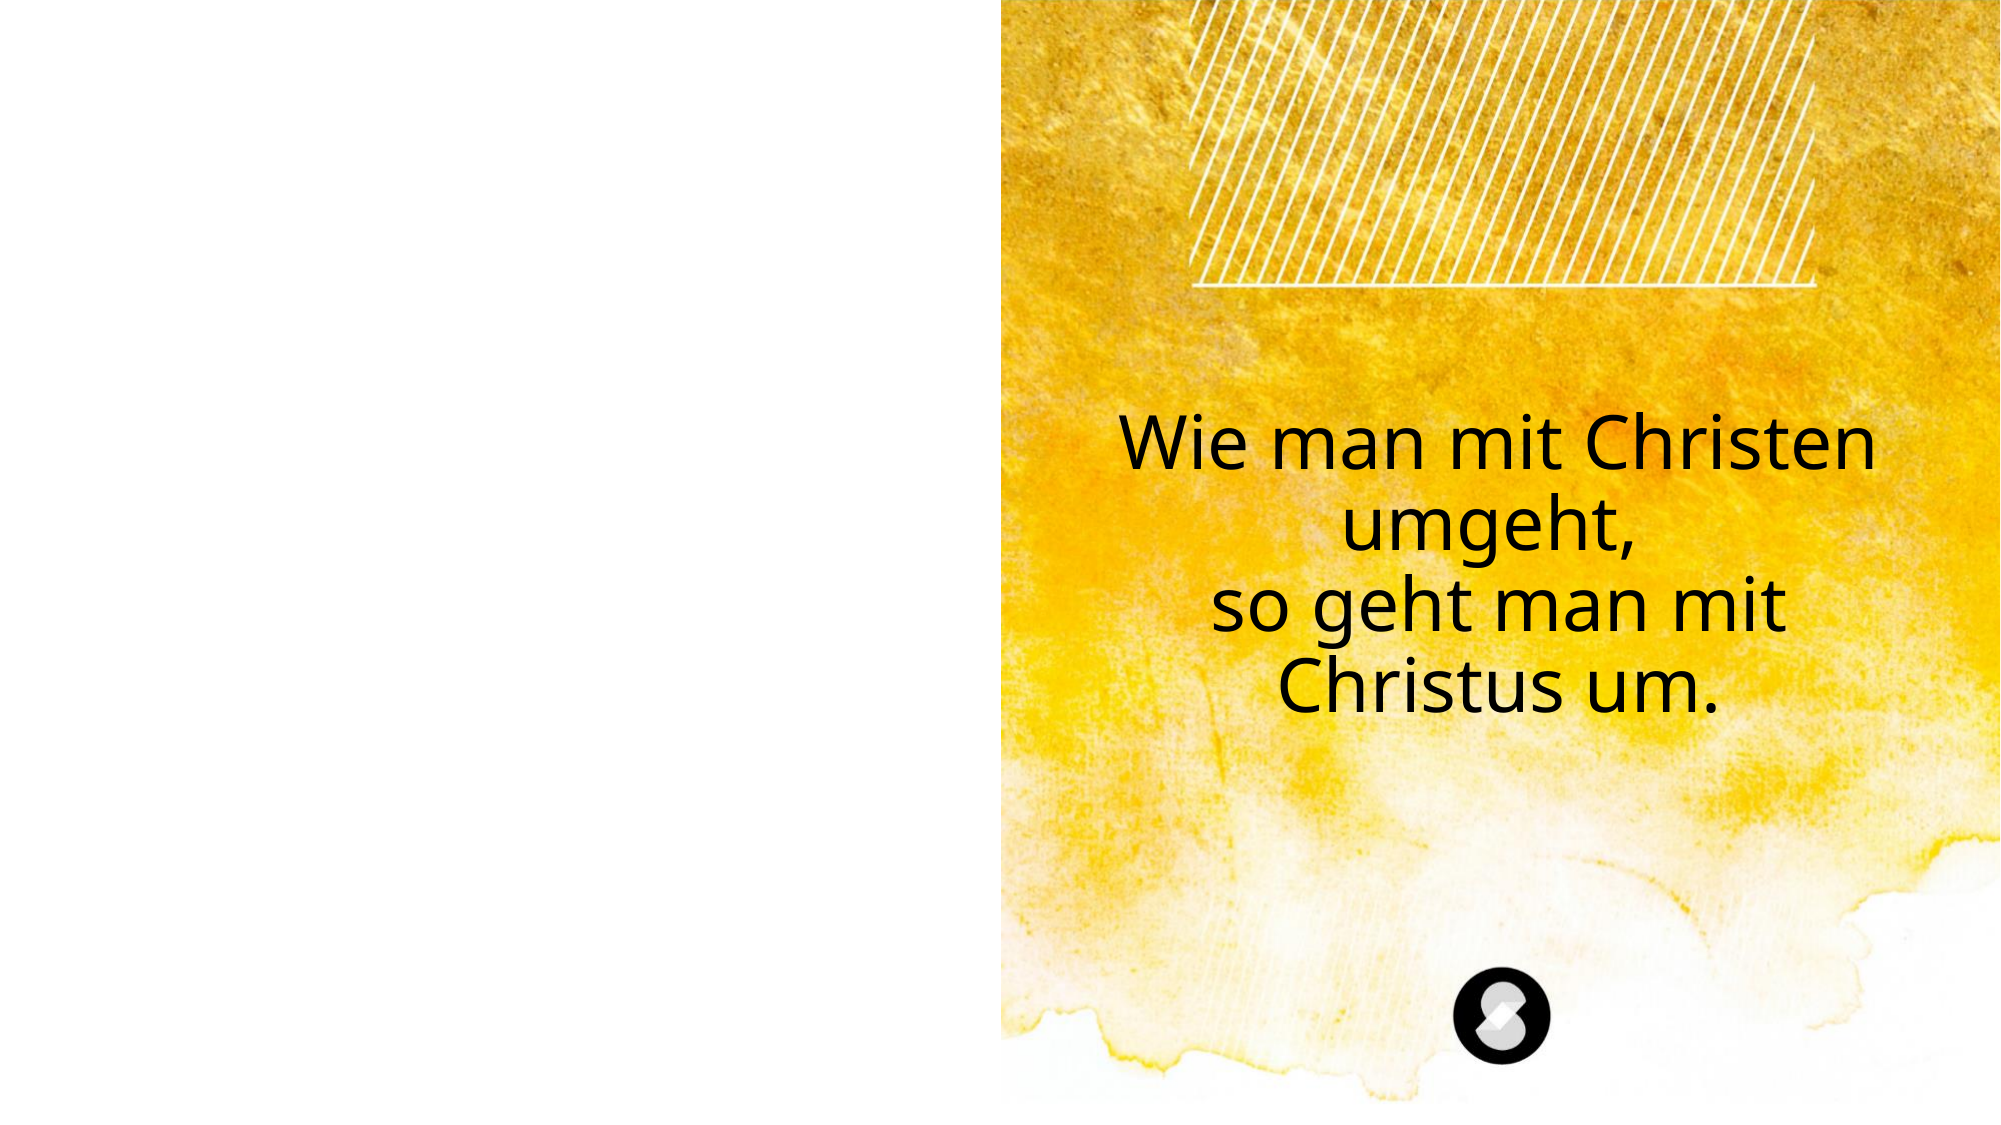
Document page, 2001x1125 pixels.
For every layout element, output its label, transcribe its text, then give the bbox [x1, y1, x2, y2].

title Wie man mit Christen umgeht, so geht man mit Christus um. [1099, 405, 1899, 728]
picture [1001, 0, 2001, 1125]
